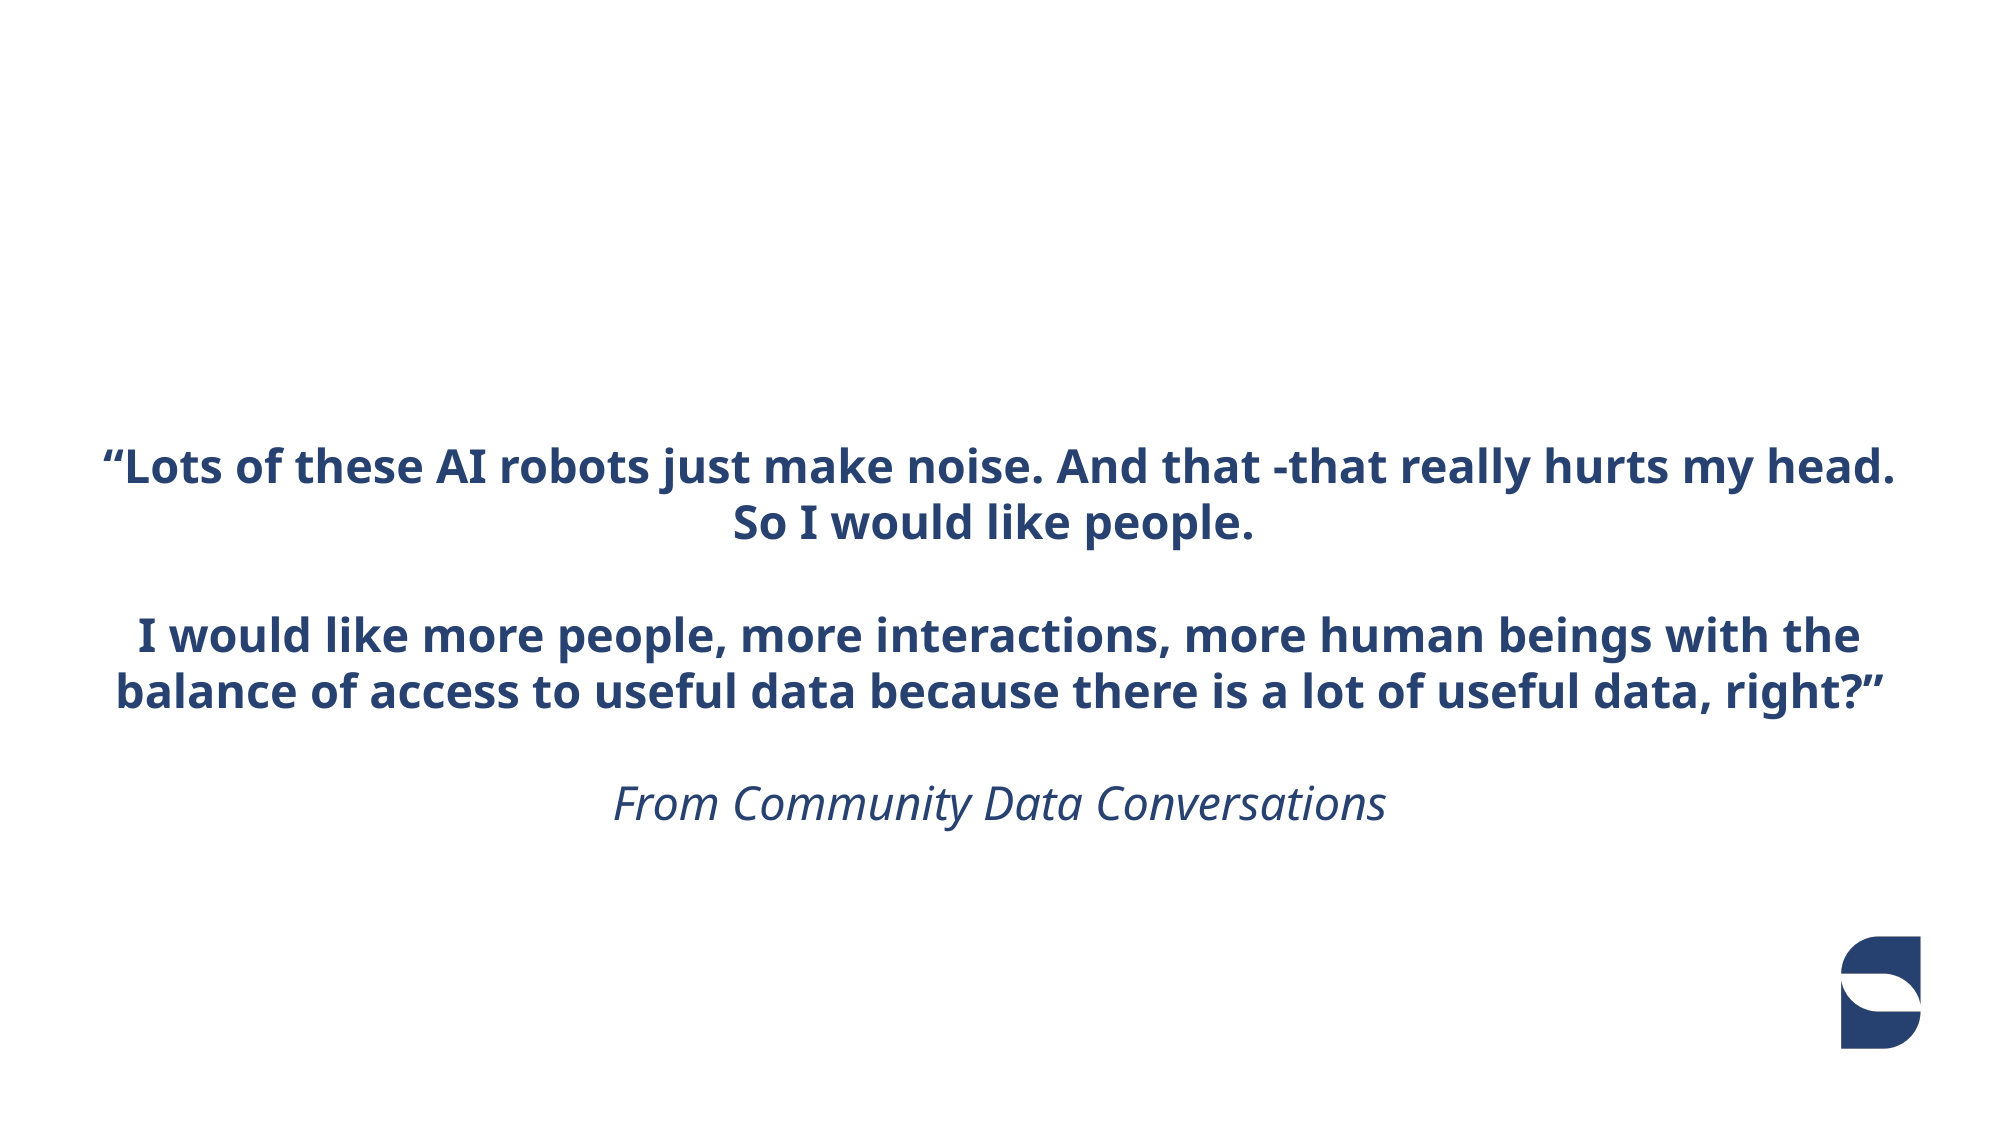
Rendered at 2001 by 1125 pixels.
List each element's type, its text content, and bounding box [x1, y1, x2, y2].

list [68, 689, 1932, 974]
title “Lots of these AI robots just make noise. And that -that really hurts my head. So I would like people. I would like more people, more interactions, more human beings with the balance of access to useful data because there is a lot of useful data, right?” From Community Data Conversations [68, 415, 1932, 689]
picture [1818, 913, 1944, 1072]
